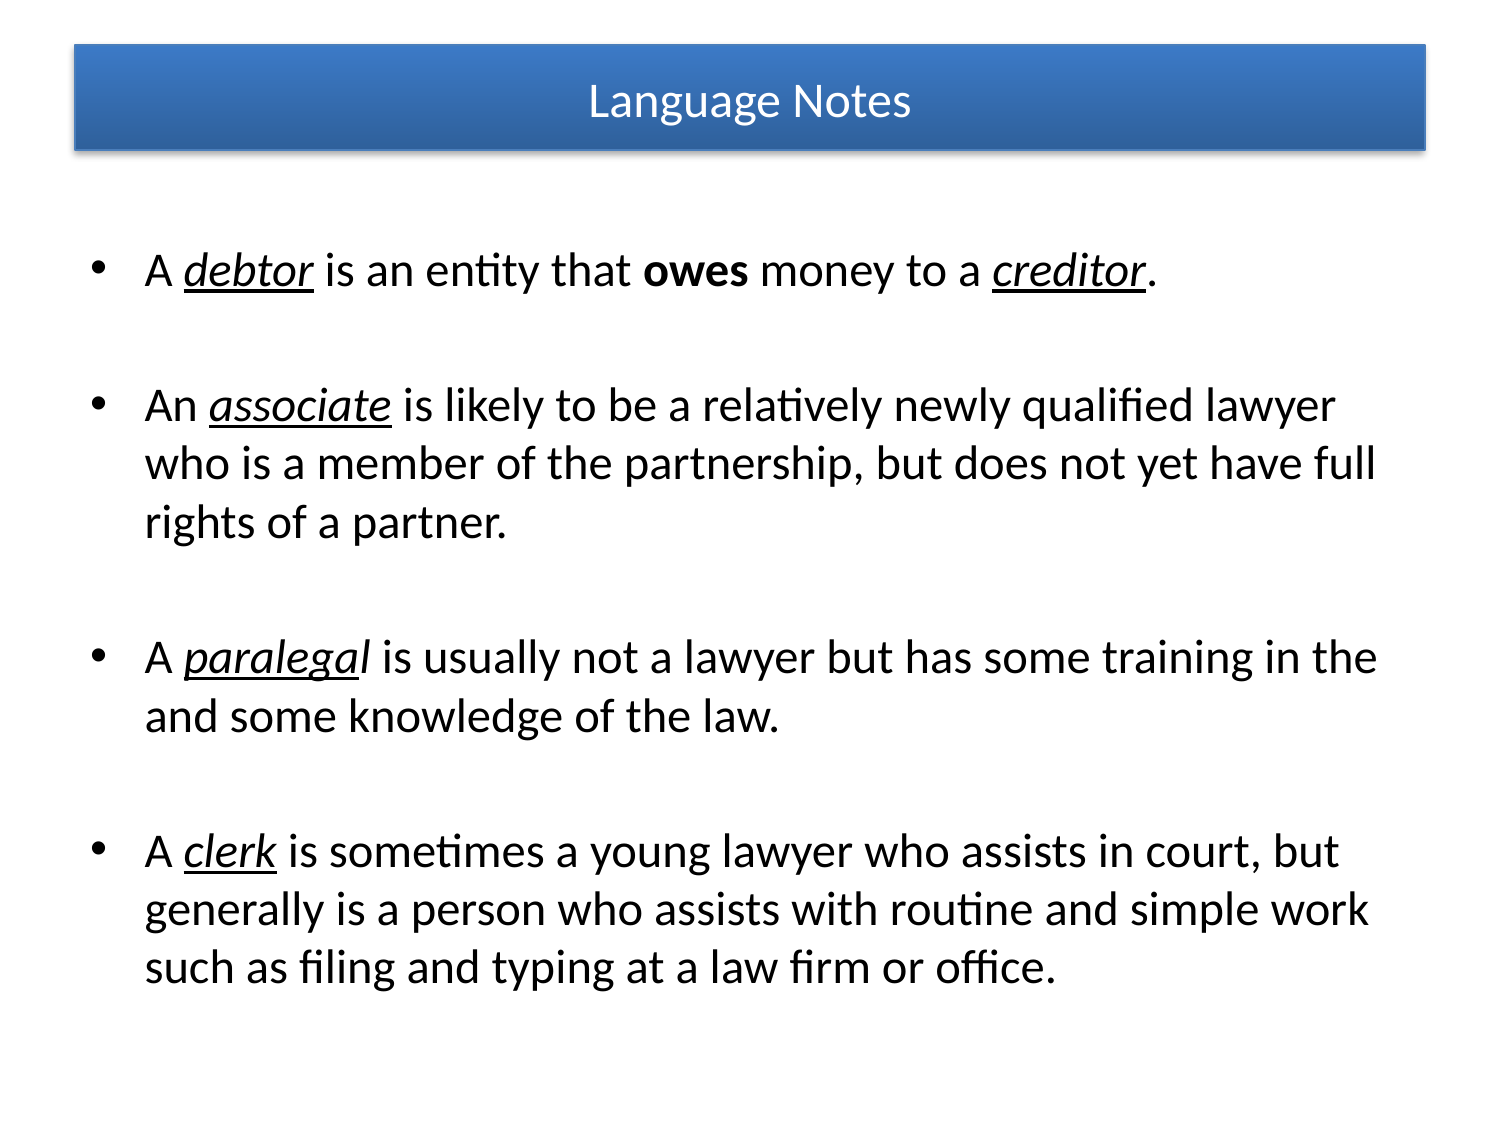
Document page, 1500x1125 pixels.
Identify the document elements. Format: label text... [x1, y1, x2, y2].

list A debtor is an entity that owes money to a creditor. An associate is likely to be a relatively newly qualified lawyer who is a member of the partnership, but does not yet have full rights of a partner. A paralegal is usually not a lawyer but has some training in the and some knowledge of the law. A clerk is sometimes a young lawyer who assists in court, but generally is a person who assists with routine and simple work such as filing and typing at a law firm or office. [75, 162, 1425, 1005]
title Language Notes [74, 44, 1426, 151]
